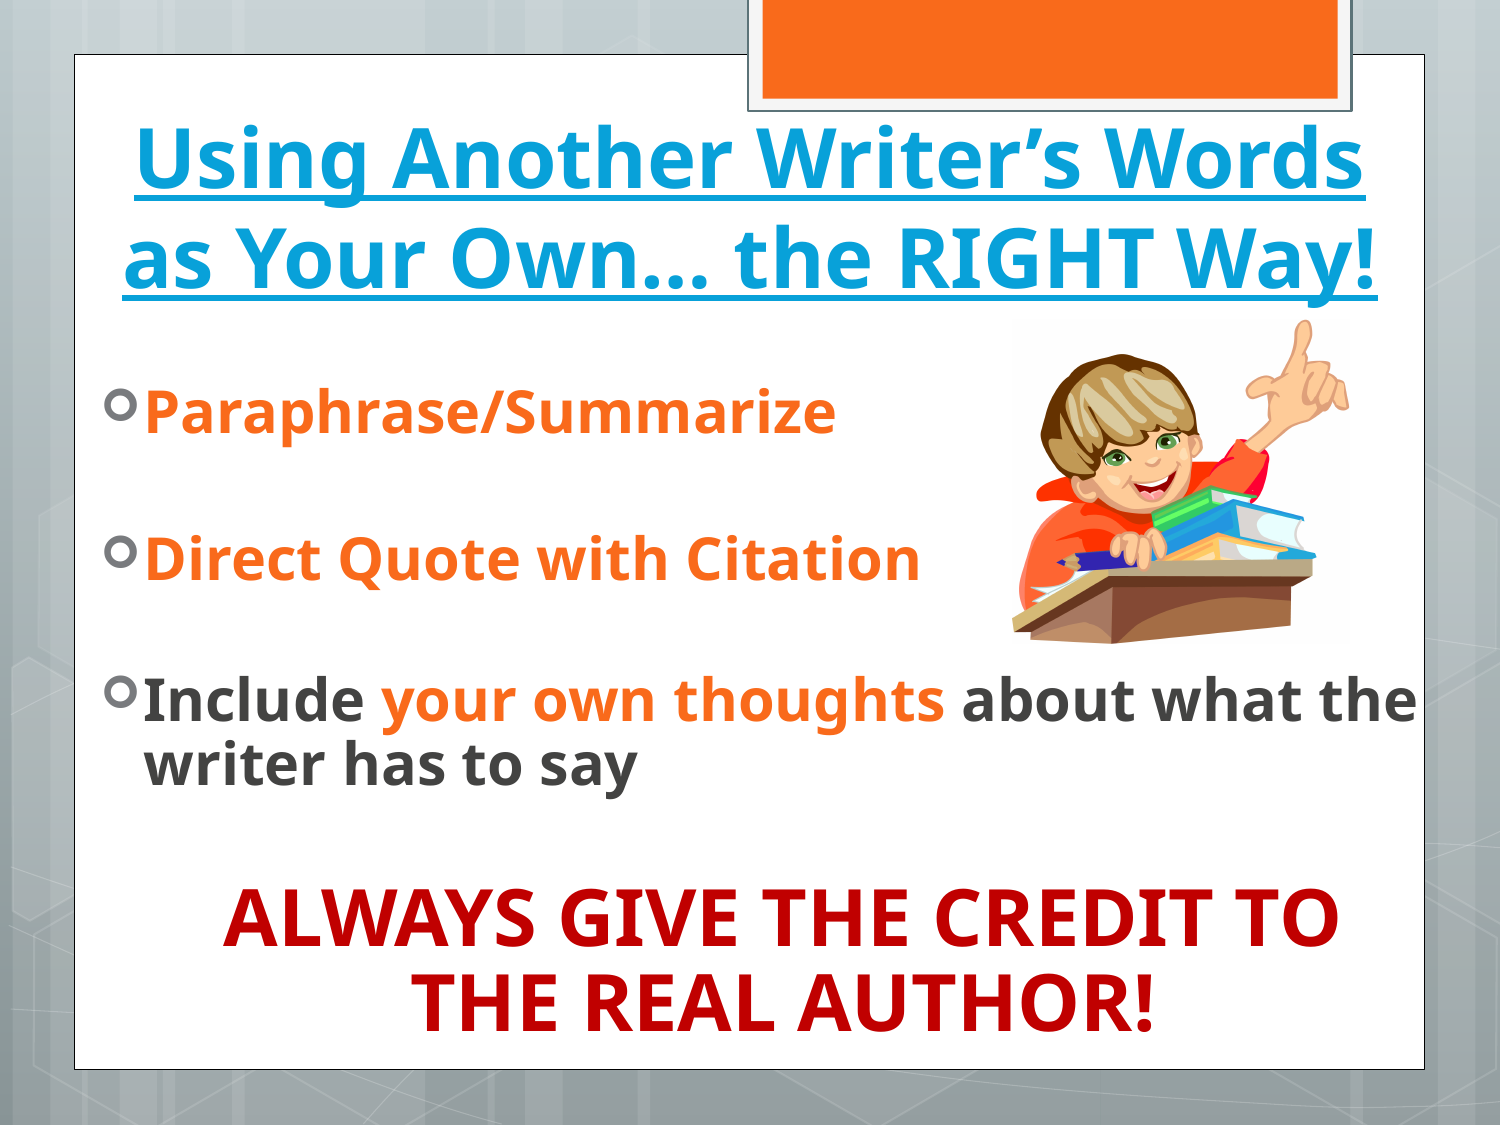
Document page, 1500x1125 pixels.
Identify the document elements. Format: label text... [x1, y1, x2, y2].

picture [1012, 318, 1351, 644]
title Using Another Writer’s Words as Your Own… the RIGHT Way! [75, 50, 1425, 313]
list Paraphrase/Summarize Direct Quote with Citation Include your own thoughts about what the writer has to say ALWAYS GIVE THE CREDIT TO THE REAL AUTHOR! [75, 375, 1438, 1063]
